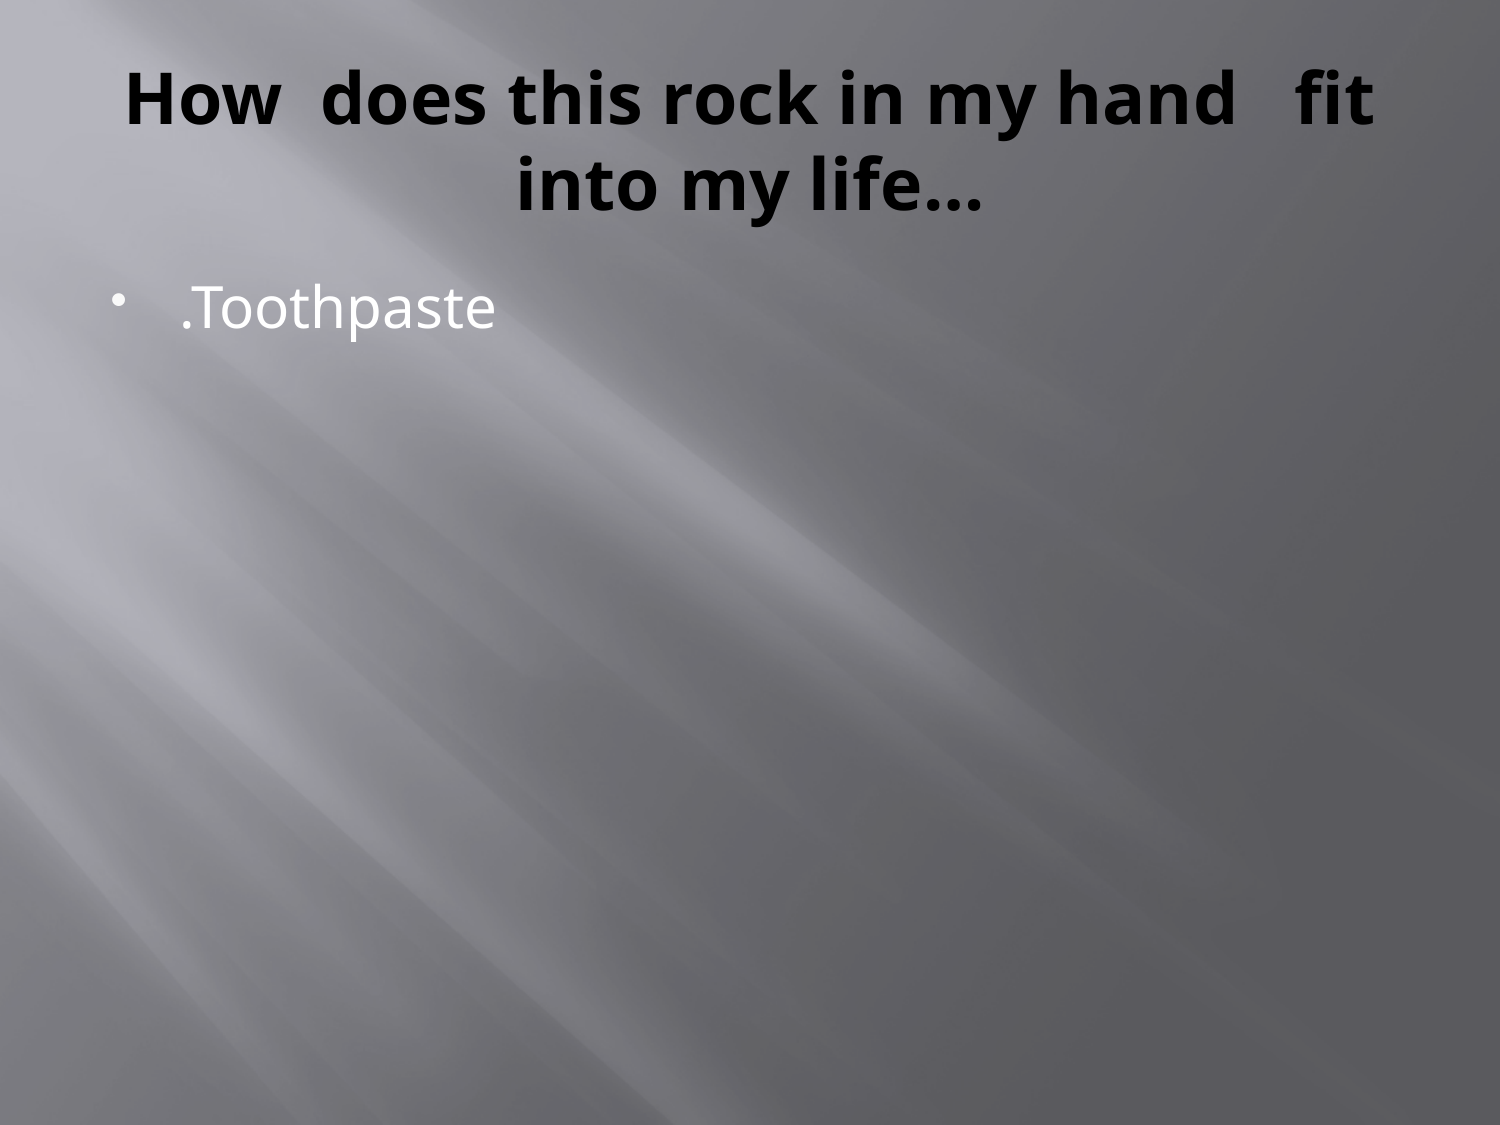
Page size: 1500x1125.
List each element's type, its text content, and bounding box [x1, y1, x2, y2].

list .Toothpaste [75, 262, 1425, 1035]
title How does this rock in my hand fit into my life… [75, 45, 1425, 233]
